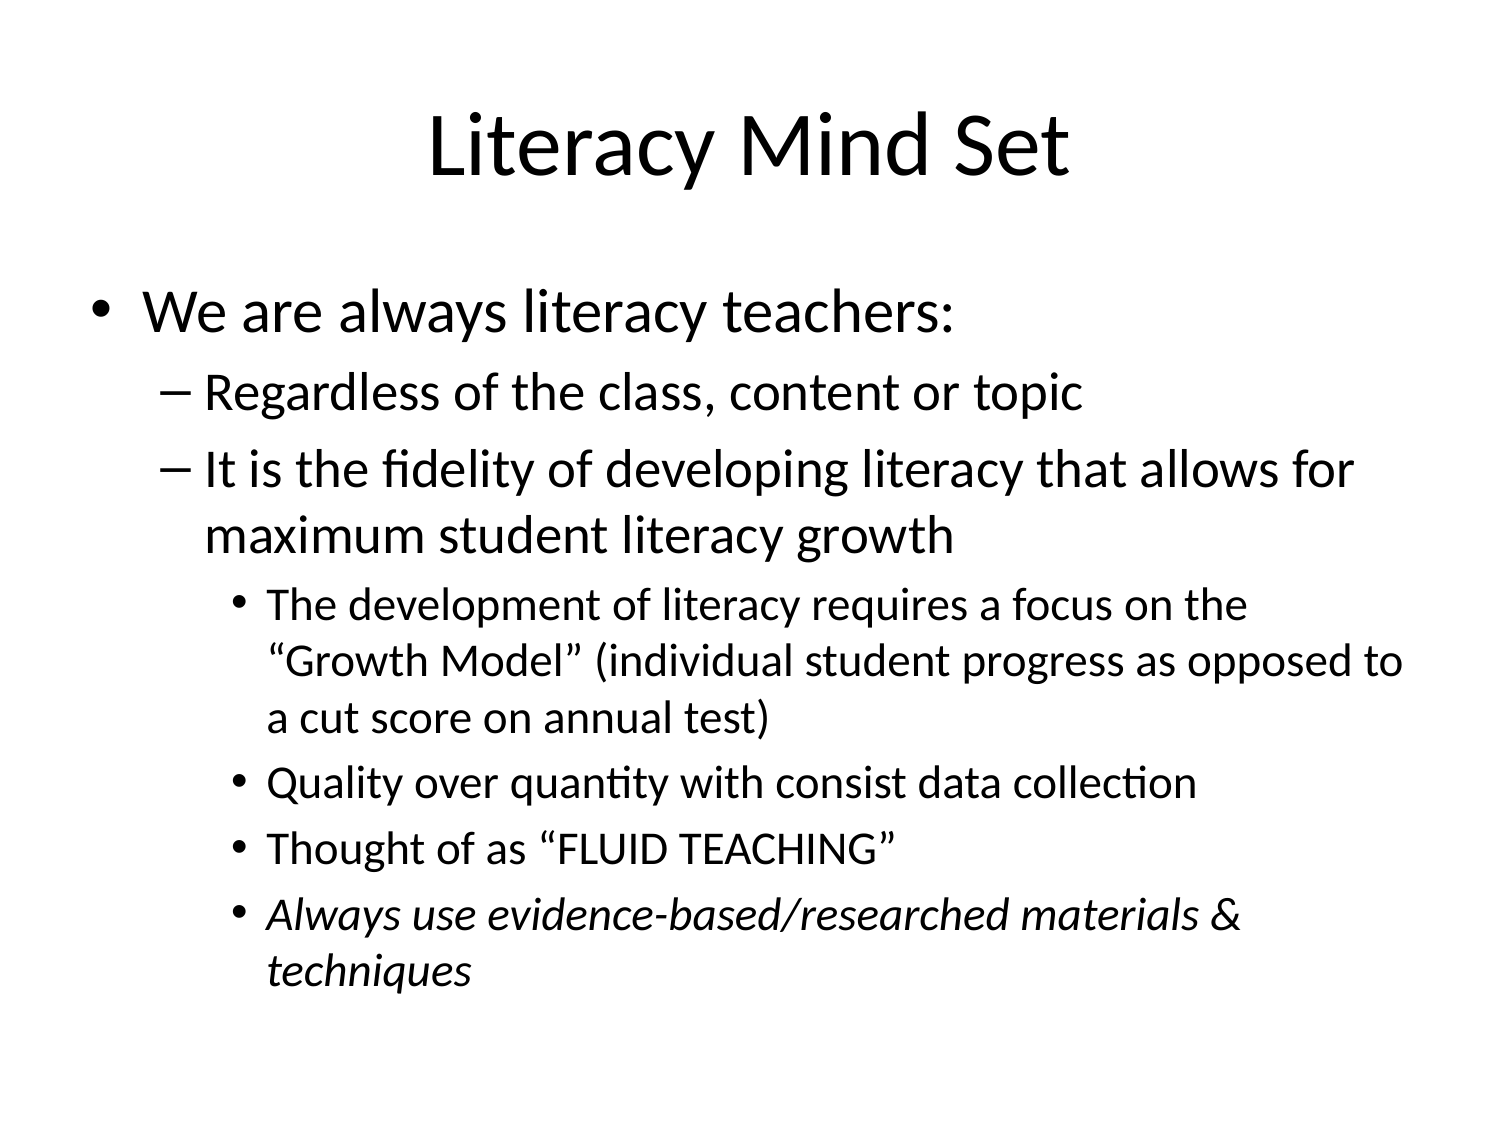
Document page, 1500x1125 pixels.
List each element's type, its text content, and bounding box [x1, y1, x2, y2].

title Literacy Mind Set [75, 45, 1425, 233]
list We are always literacy teachers: Regardless of the class, content or topic It is the fidelity of developing literacy that allows for maximum student literacy growth The development of literacy requires a focus on the “Growth Model” (individual student progress as opposed to a cut score on annual test) Quality over quantity with consist data collection Thought of as “FLUID TEACHING” Always use evidence-based/researched materials & techniques [75, 262, 1425, 1005]
